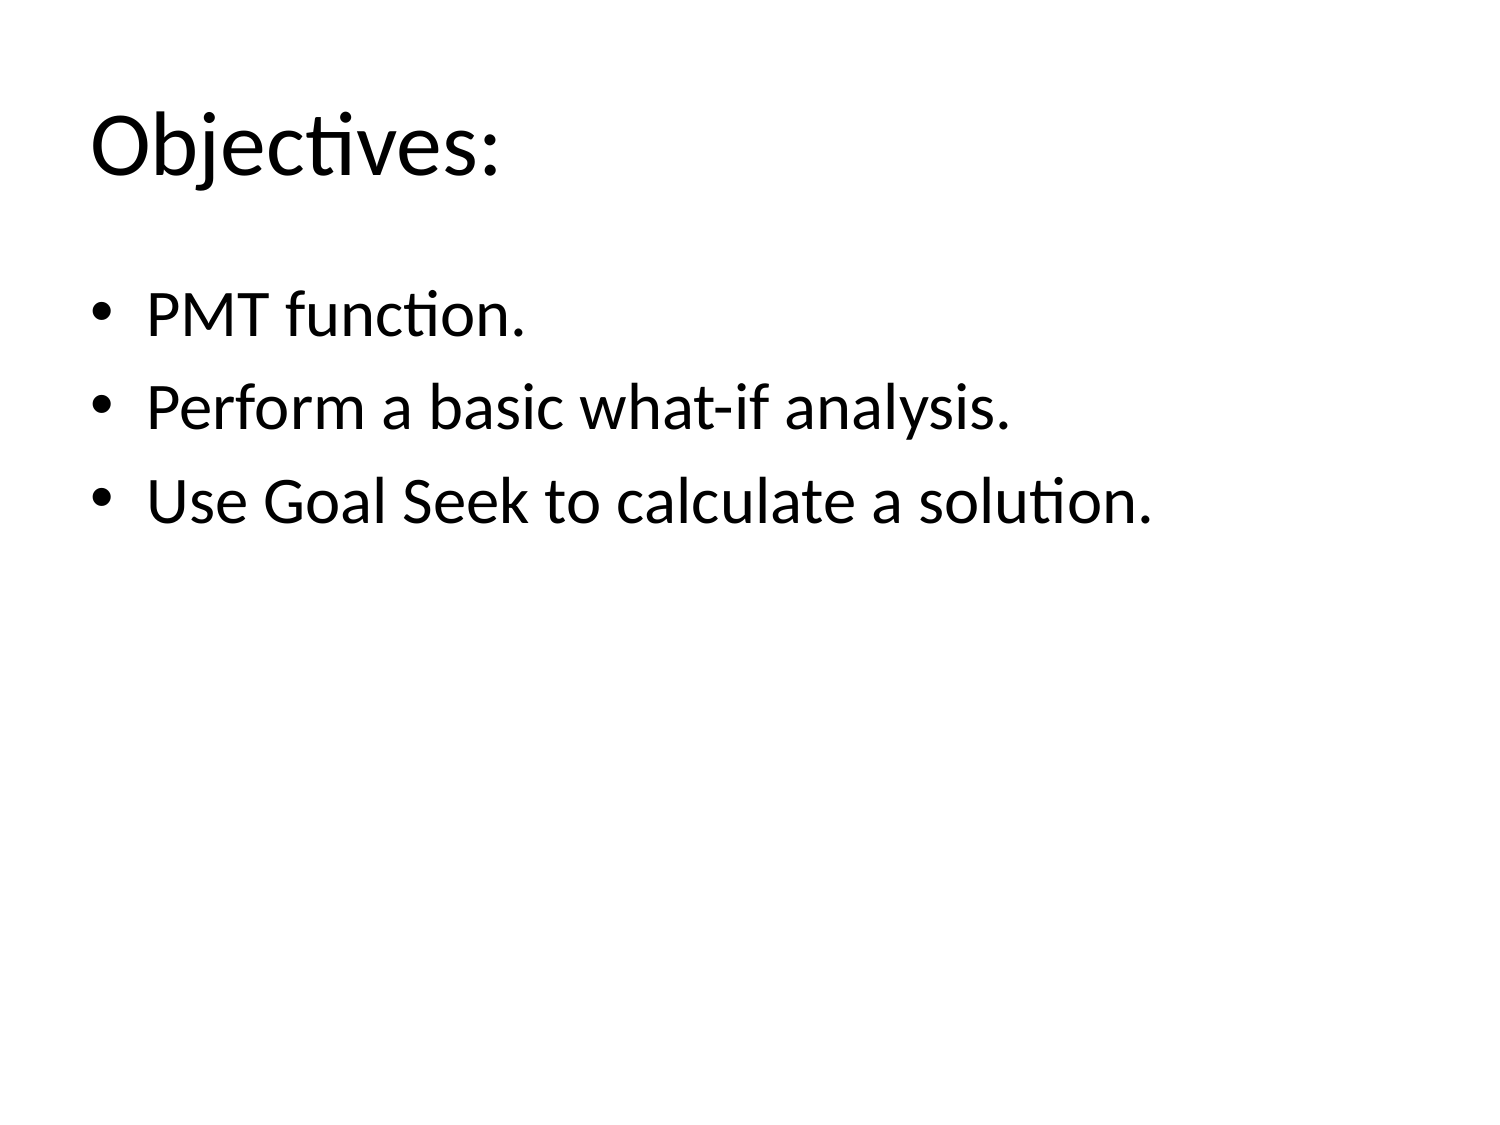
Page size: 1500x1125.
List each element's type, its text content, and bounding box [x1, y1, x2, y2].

title Objectives: [75, 45, 1425, 233]
list PMT function. Perform a basic what-if analysis. Use Goal Seek to calculate a solution. [75, 262, 1425, 1005]
